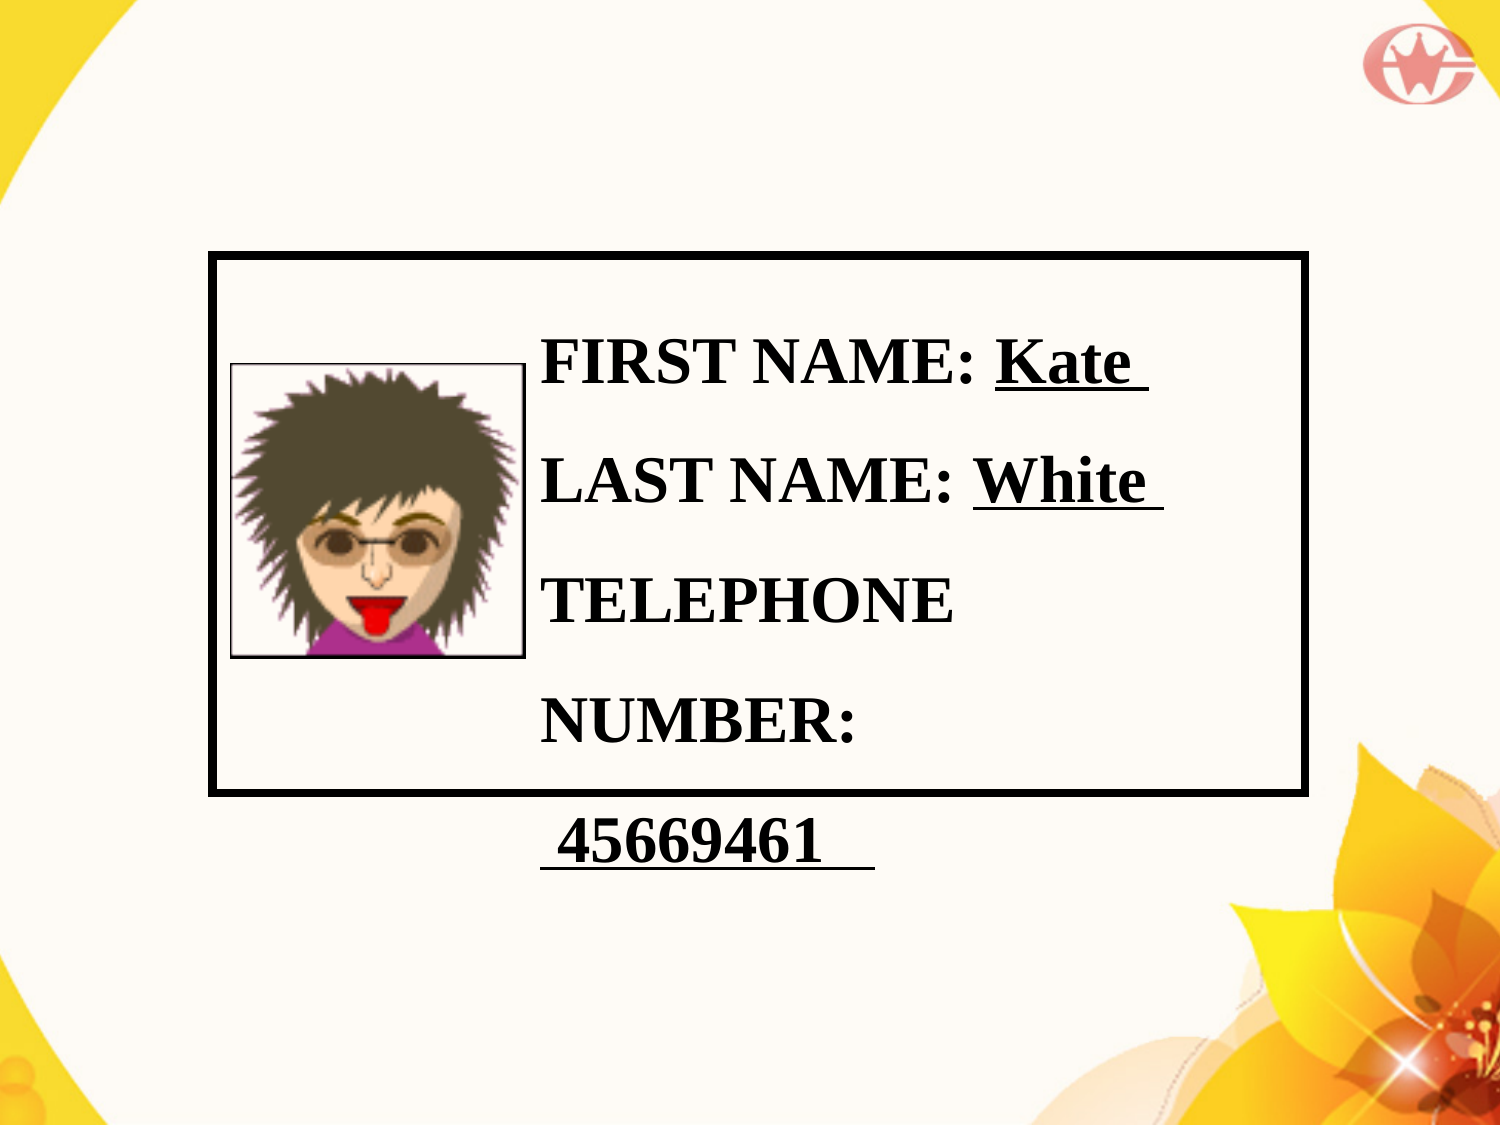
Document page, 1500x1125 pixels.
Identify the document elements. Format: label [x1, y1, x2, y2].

picture [0, 0, 1500, 1125]
text_box [212, 255, 1306, 794]
